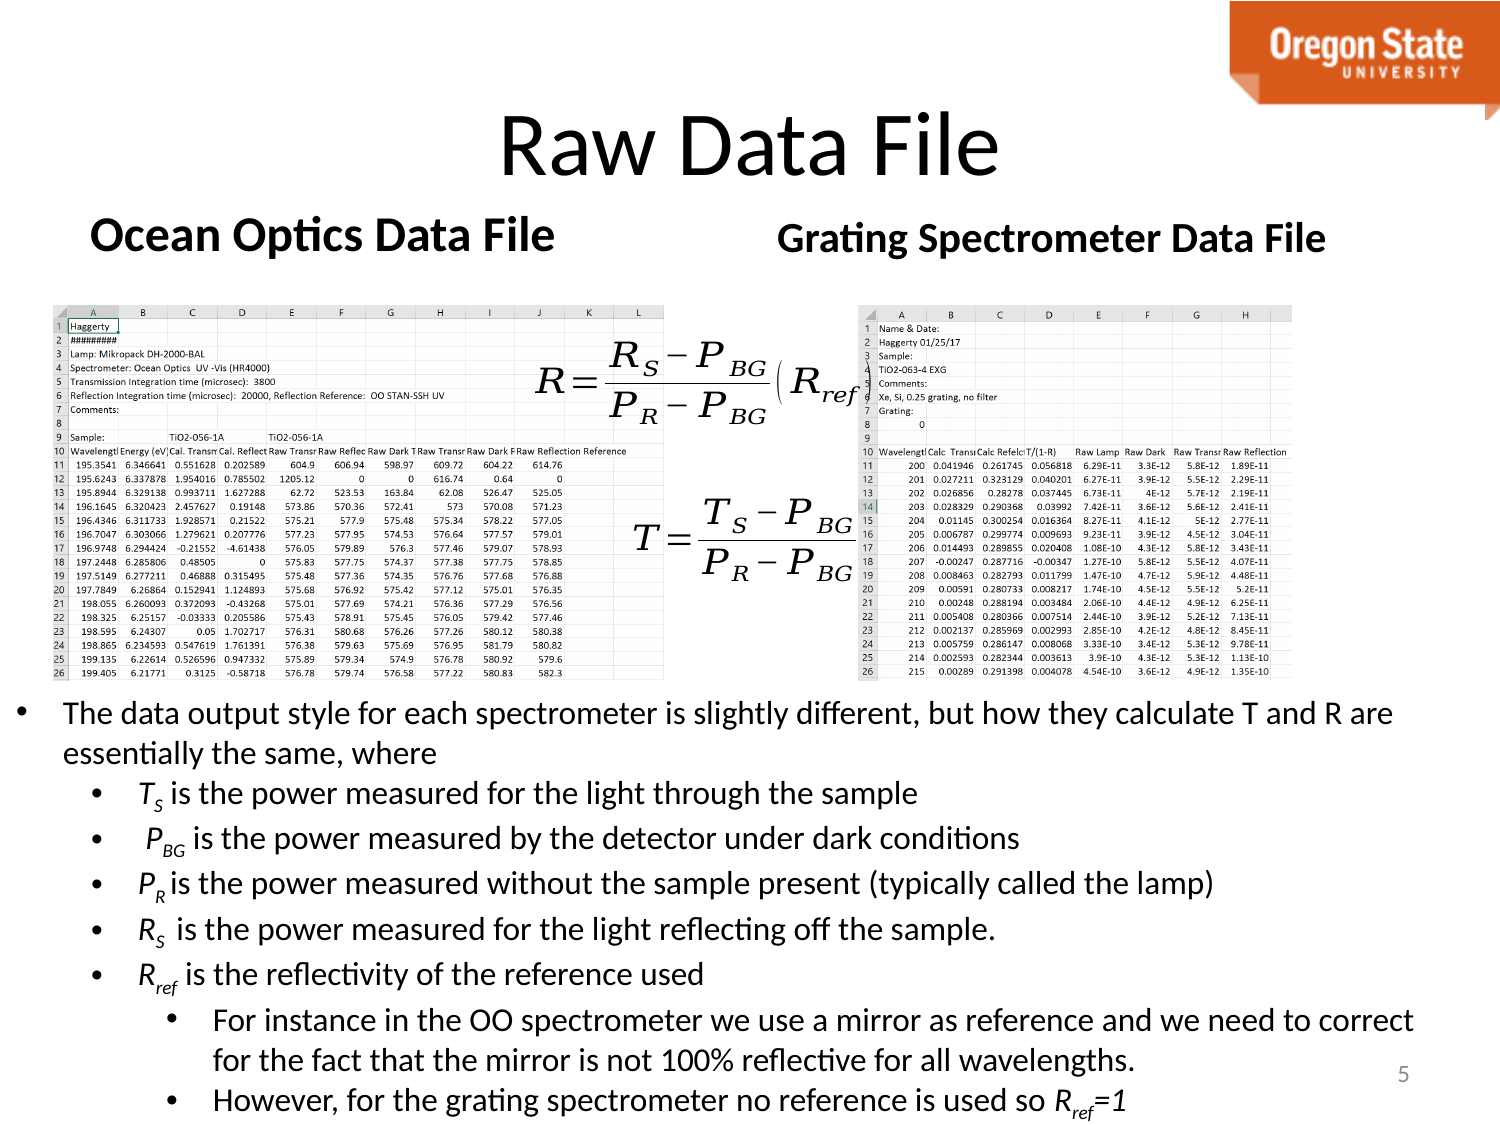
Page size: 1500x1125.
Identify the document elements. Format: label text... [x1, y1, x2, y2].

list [858, 305, 1292, 681]
title Raw Data File [75, 45, 1425, 233]
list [52, 305, 664, 681]
list Grating Spectrometer Data File [761, 163, 1425, 269]
text_box The data output style for each spectrometer is slightly different, but how they calculate T and R are essentially the same, where TS is the power measured for the light through the sample PBG is the power measured by the detector under dark conditions PR is the power measured without the sample present (typically called the lamp) RS is the power measured for the light reflecting off the sample. Rref is the reflectivity of the reference used For instance in the OO spectrometer we use a mirror as reference and we need to correct for the fact that the mirror is not 100% reflective for all wavelengths. However, for the grating spectrometer no reference is used so Rref=1 [1, 683, 1475, 1125]
list Ocean Optics Data File [75, 163, 738, 269]
